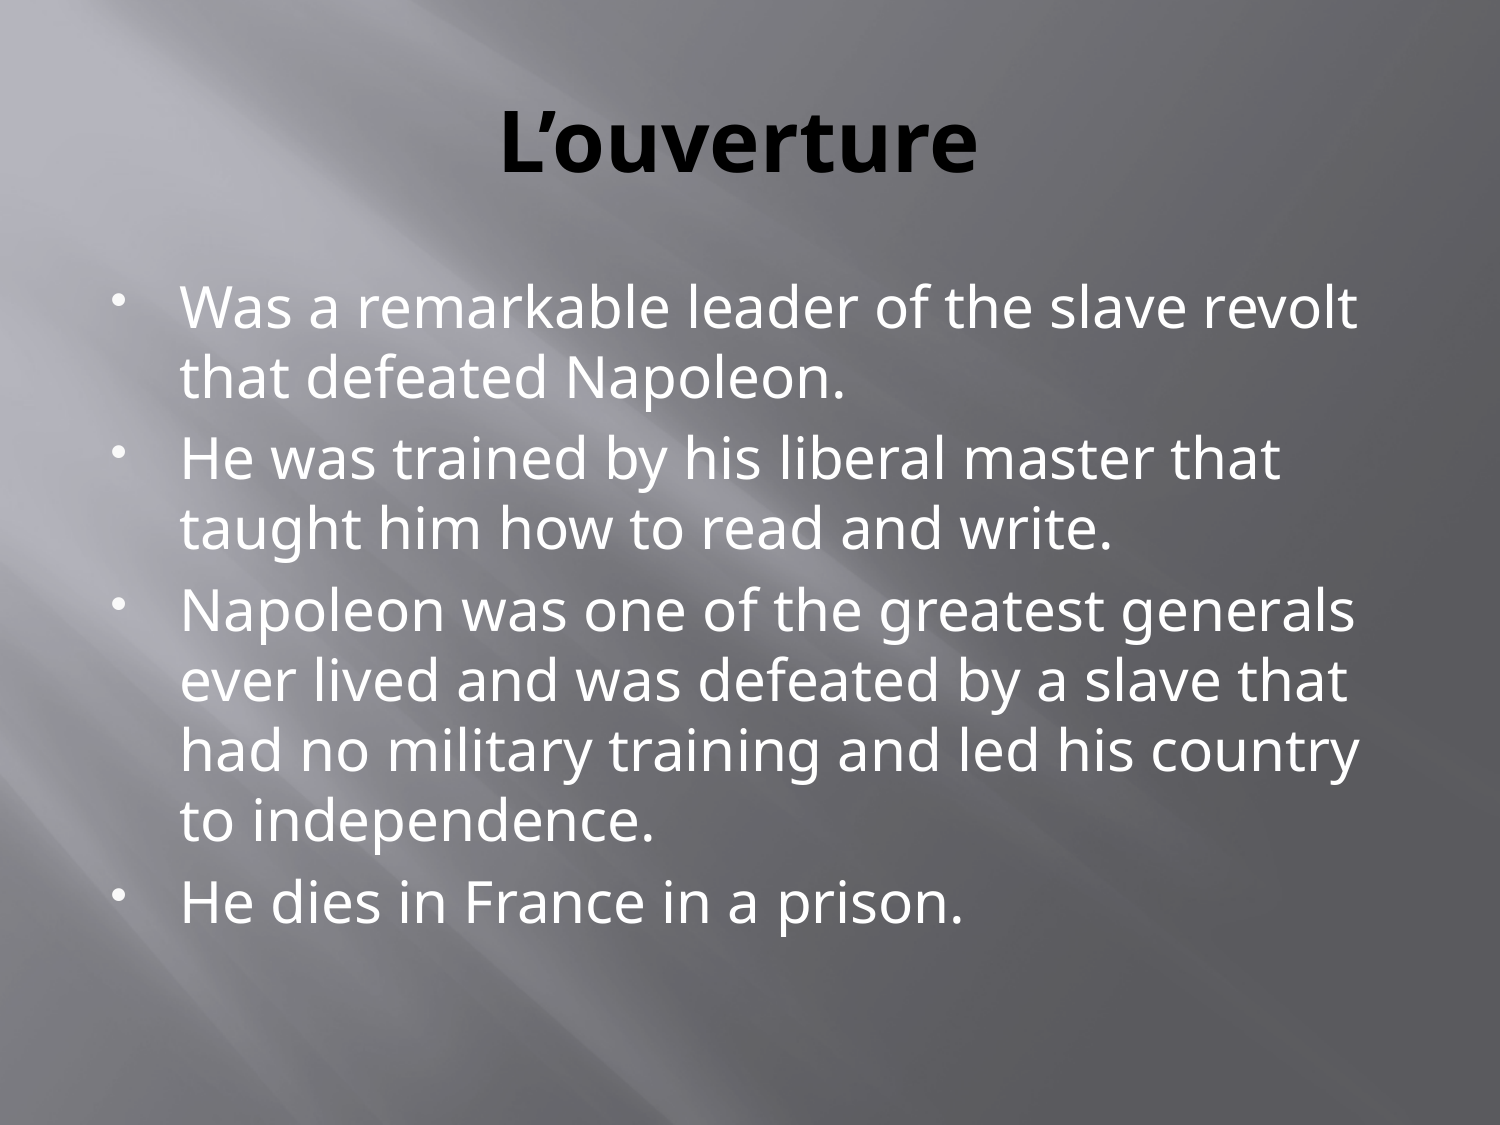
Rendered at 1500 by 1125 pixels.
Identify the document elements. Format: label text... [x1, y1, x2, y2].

title L’ouverture [75, 45, 1425, 233]
list Was a remarkable leader of the slave revolt that defeated Napoleon. He was trained by his liberal master that taught him how to read and write. Napoleon was one of the greatest generals ever lived and was defeated by a slave that had no military training and led his country to independence. He dies in France in a prison. [75, 262, 1425, 1035]
